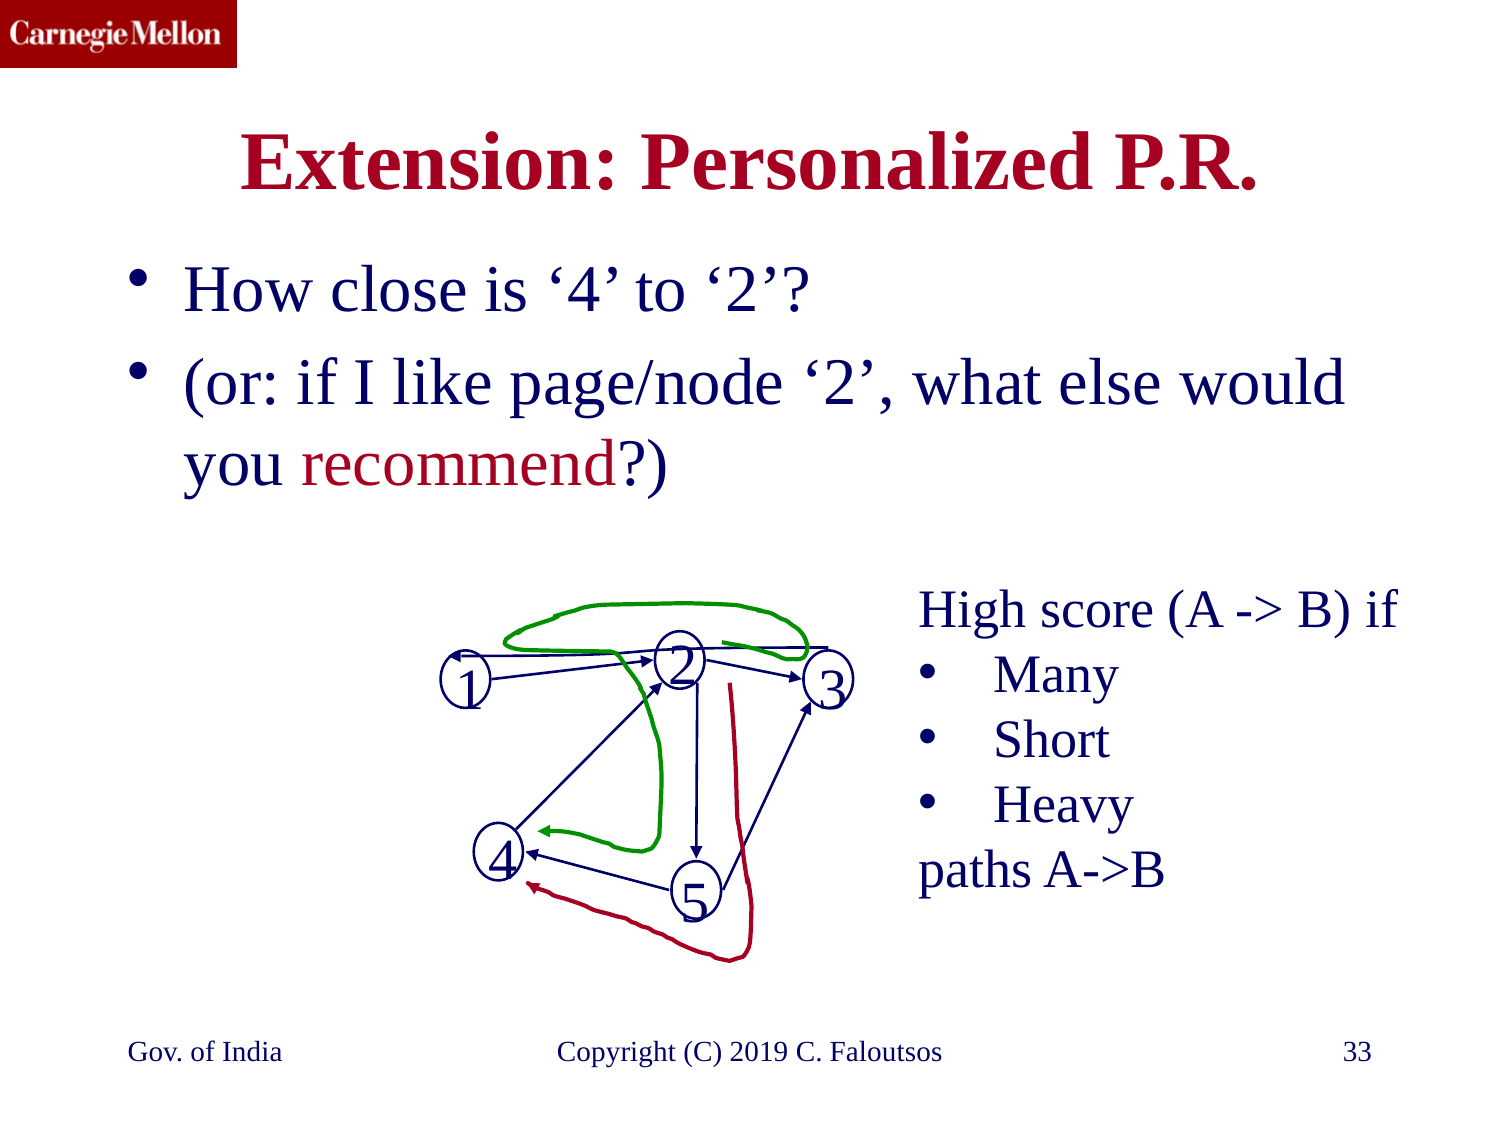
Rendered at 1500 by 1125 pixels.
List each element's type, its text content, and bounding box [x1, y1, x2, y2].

slide_number 33 [1074, 1024, 1388, 1101]
text_box [554, 603, 779, 617]
slide_number Gov. of India [112, 1024, 426, 1101]
footer Copyright (C) 2019 C. Faloutsos [512, 1024, 988, 1101]
picture [0, 0, 237, 68]
list How close is ‘4’ to ‘2’? (or: if I like page/node ‘2’, what else would you recommend?) [112, 237, 1388, 1001]
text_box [440, 618, 863, 942]
text_box High score (A -> B) if Many Short Heavy paths A->B [903, 566, 1478, 906]
text_box [693, 950, 748, 961]
title Extension: Personalized P.R. [112, 99, 1388, 213]
